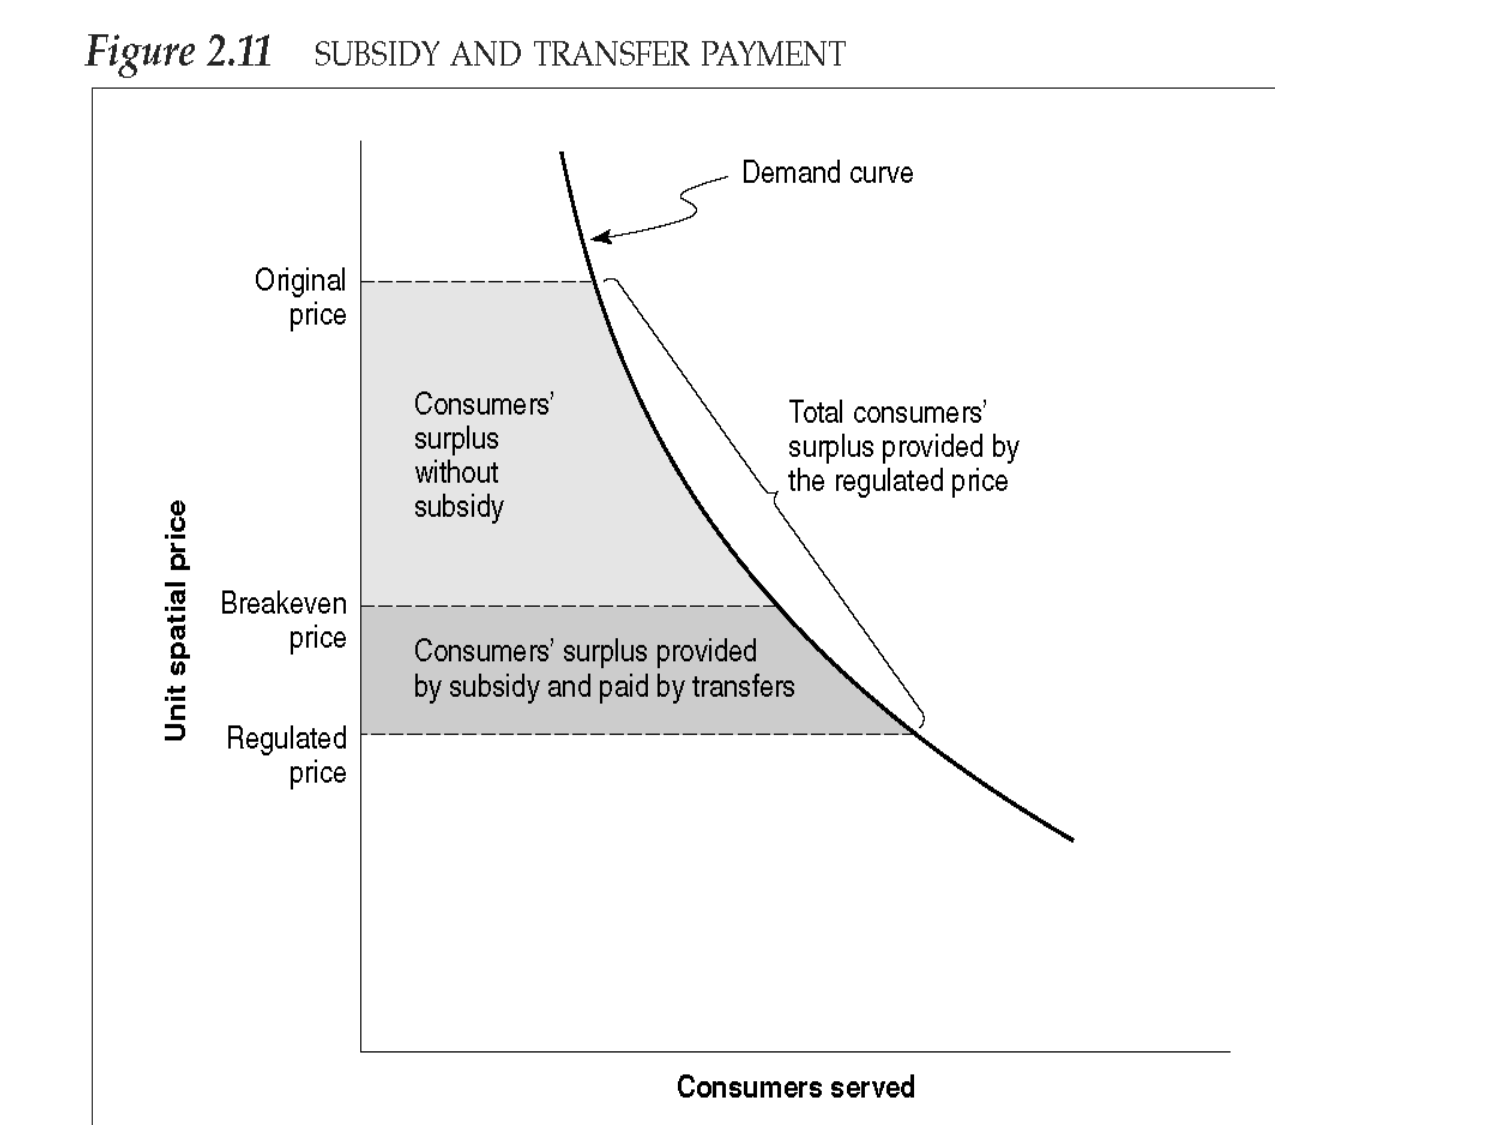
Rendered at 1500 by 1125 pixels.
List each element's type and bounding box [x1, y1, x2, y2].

picture [74, 0, 1276, 1125]
